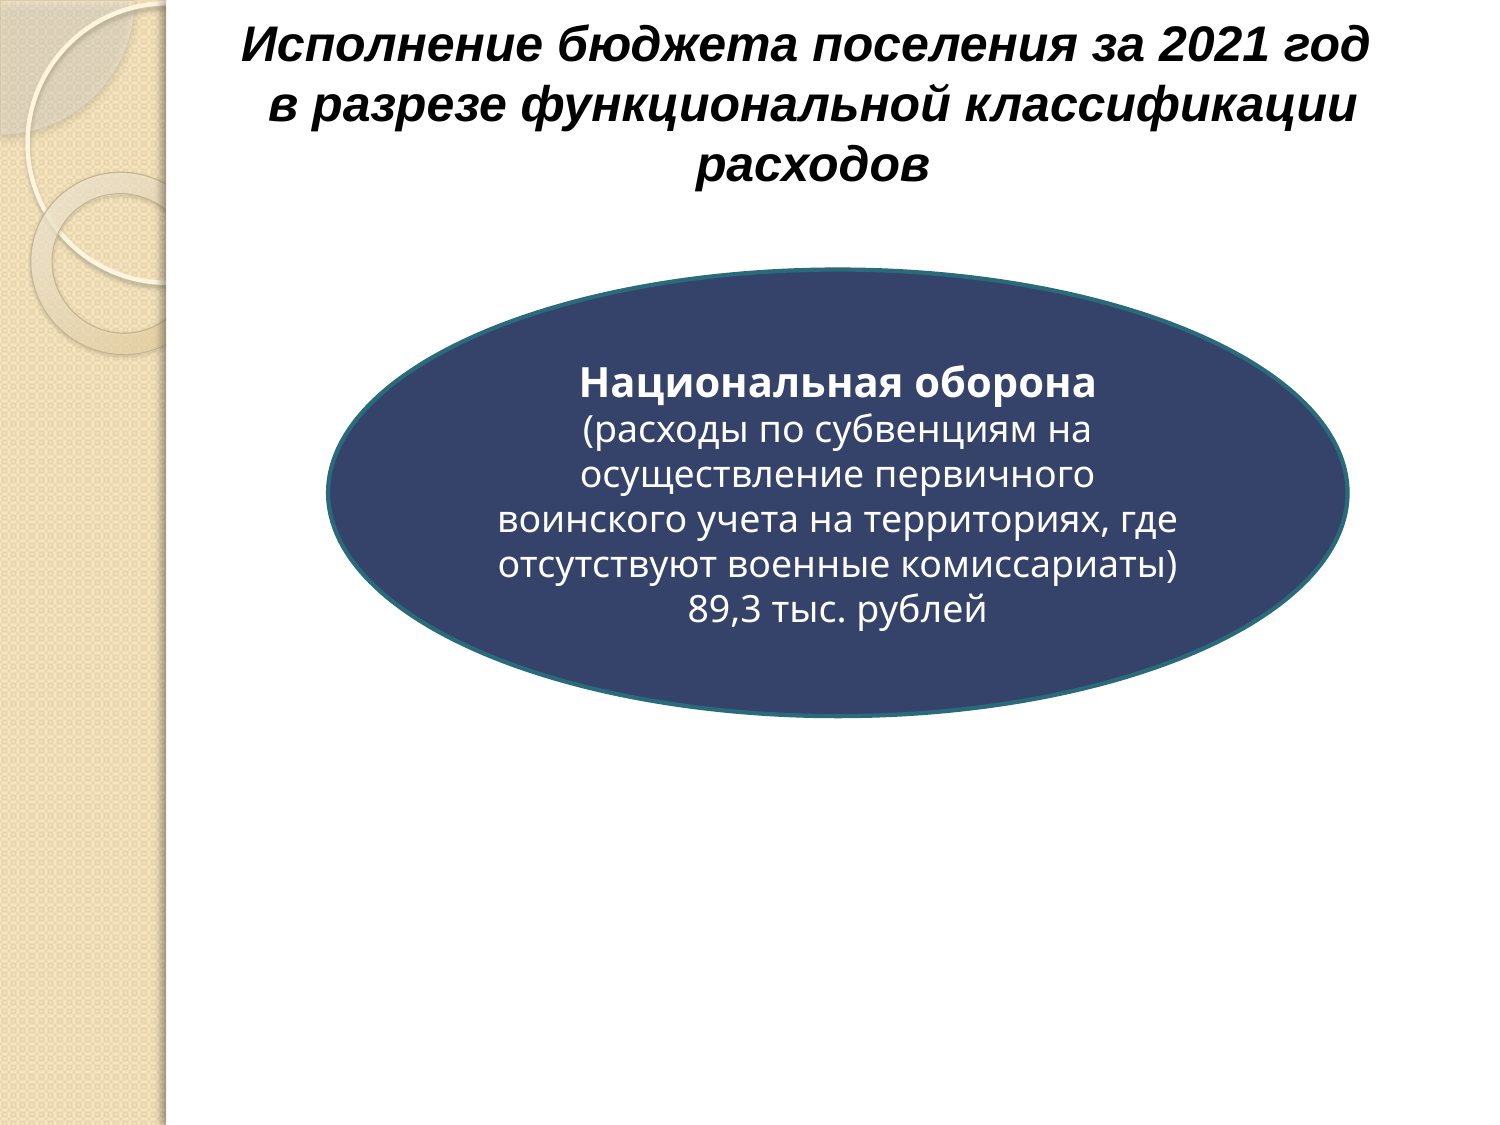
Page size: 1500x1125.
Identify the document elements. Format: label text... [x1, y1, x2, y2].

text_box Исполнение бюджета поселения за 2021 год в разрезе функциональной классификации расходов [171, 4, 1456, 199]
text_box Национальная оборона (расходы по субвенциям на осуществление первичного воинского учета на территориях, где отсутствуют военные комиссариаты) 89,3 тыс. рублей [325, 267, 1350, 719]
